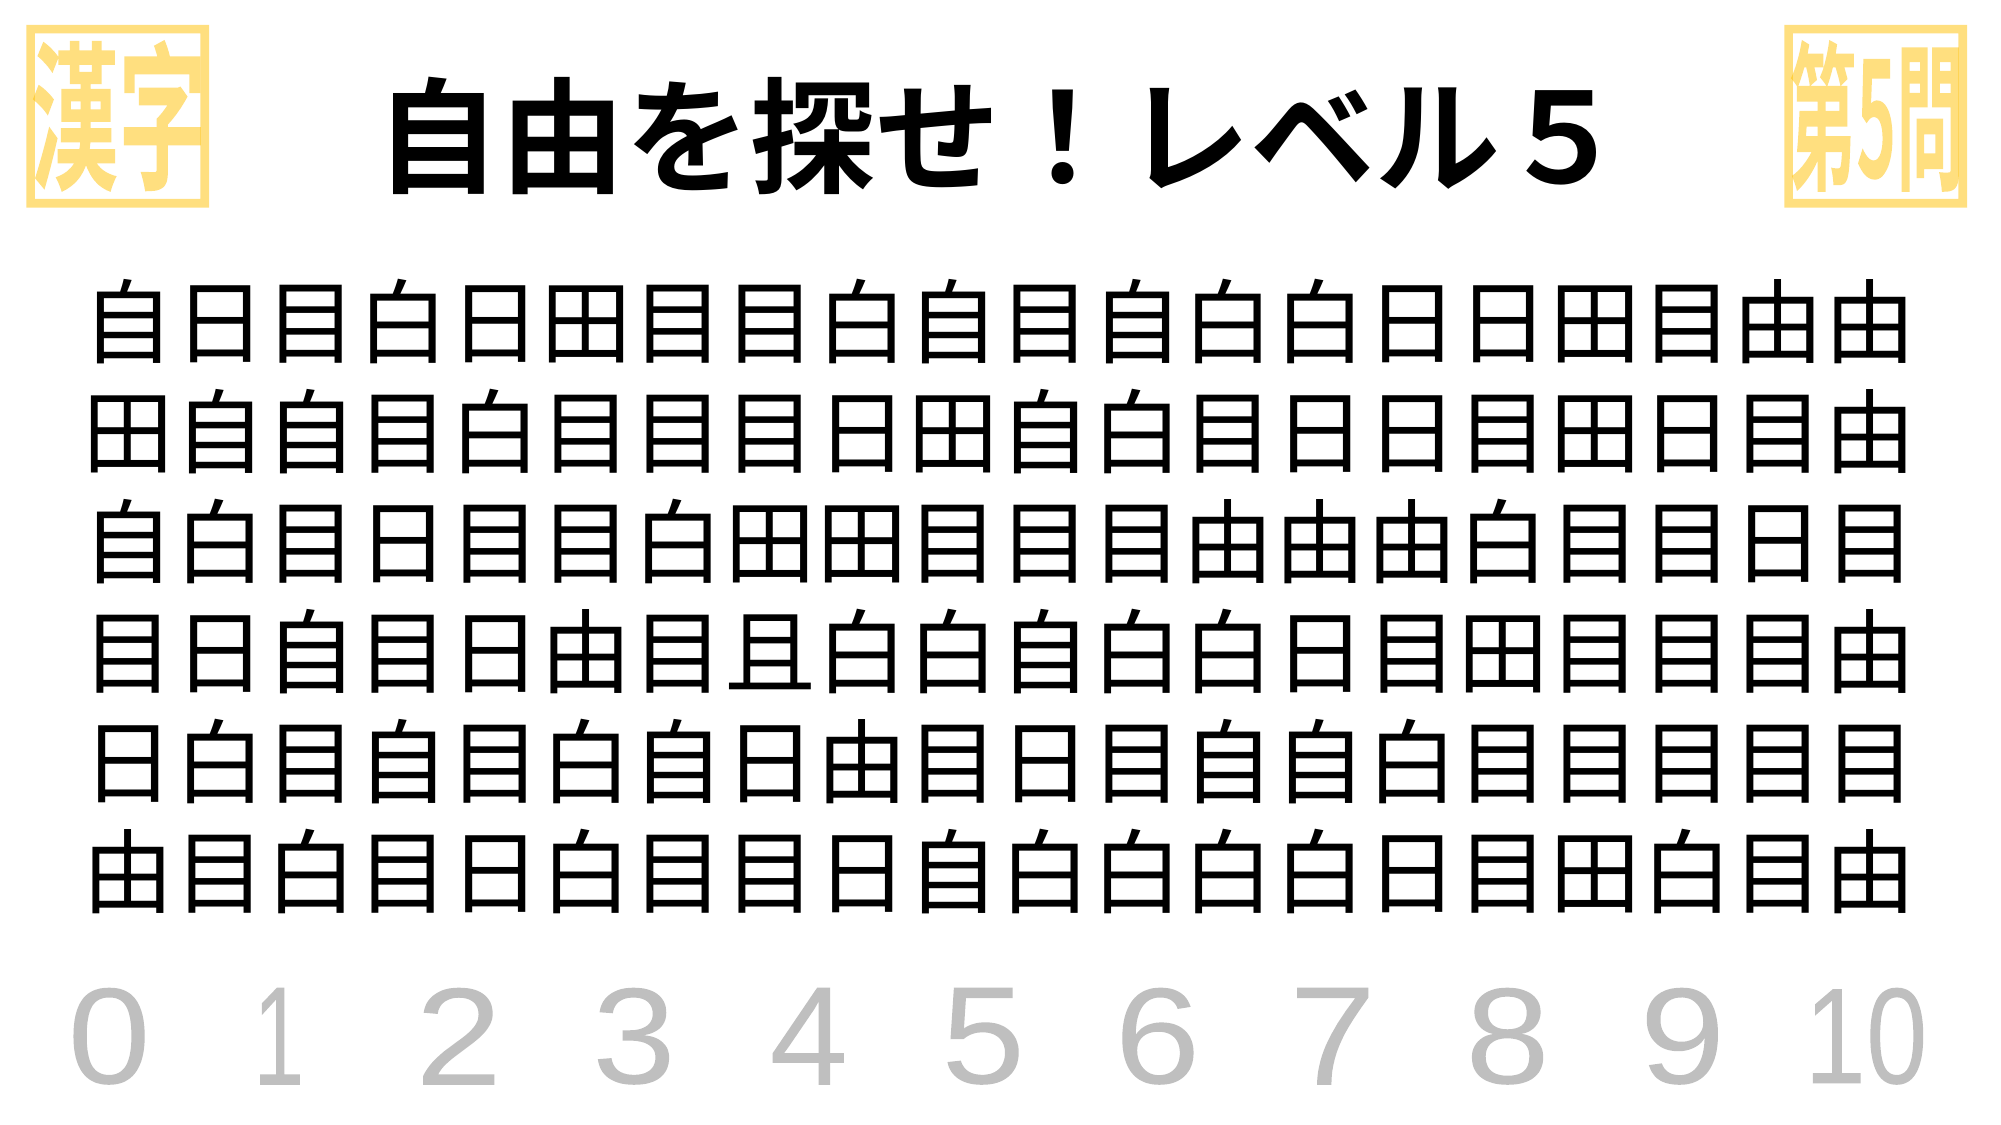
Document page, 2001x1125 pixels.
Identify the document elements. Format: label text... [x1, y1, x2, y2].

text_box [26, 24, 210, 208]
text_box 自由を探せ！レベル５ [360, 50, 1640, 216]
text_box 自日目白日田目目白自目自白白日日田目由由 田自自目白目目目日田自白目日日目田日目由 自白目日目目白田田目目目由由由白目目日目 目日自目日由目且白白自白白日目田目目目由 日白目自目白自日由目日目自自白目目目目目 由目白目日白目目日自白白白白日目田白目由 [67, 257, 1933, 932]
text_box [1784, 24, 1968, 208]
